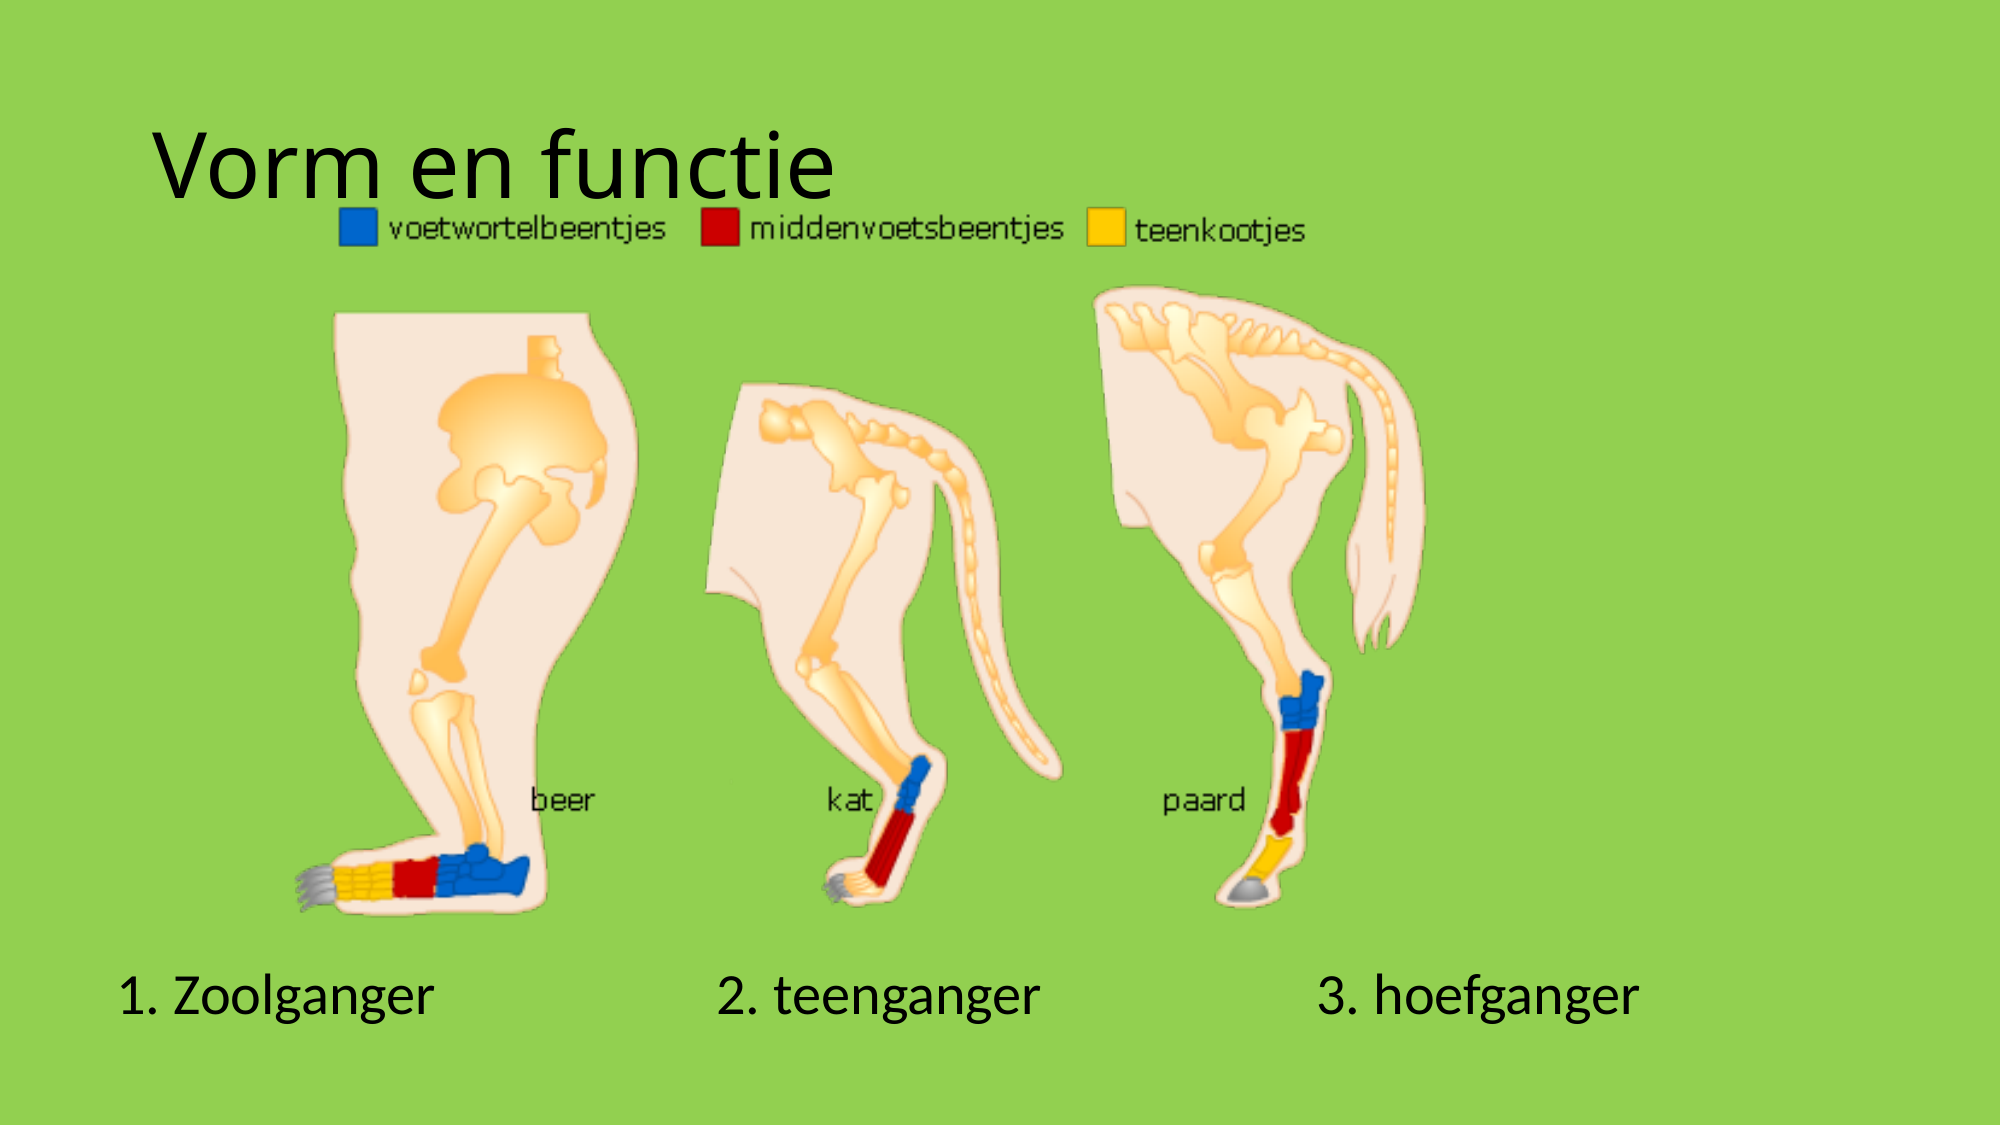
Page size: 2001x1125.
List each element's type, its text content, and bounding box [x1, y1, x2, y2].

text_box 1. Zoolganger 2. teenganger 3. hoefganger [101, 948, 1733, 1034]
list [294, 201, 1433, 920]
title Vorm en functie [137, 59, 1863, 278]
